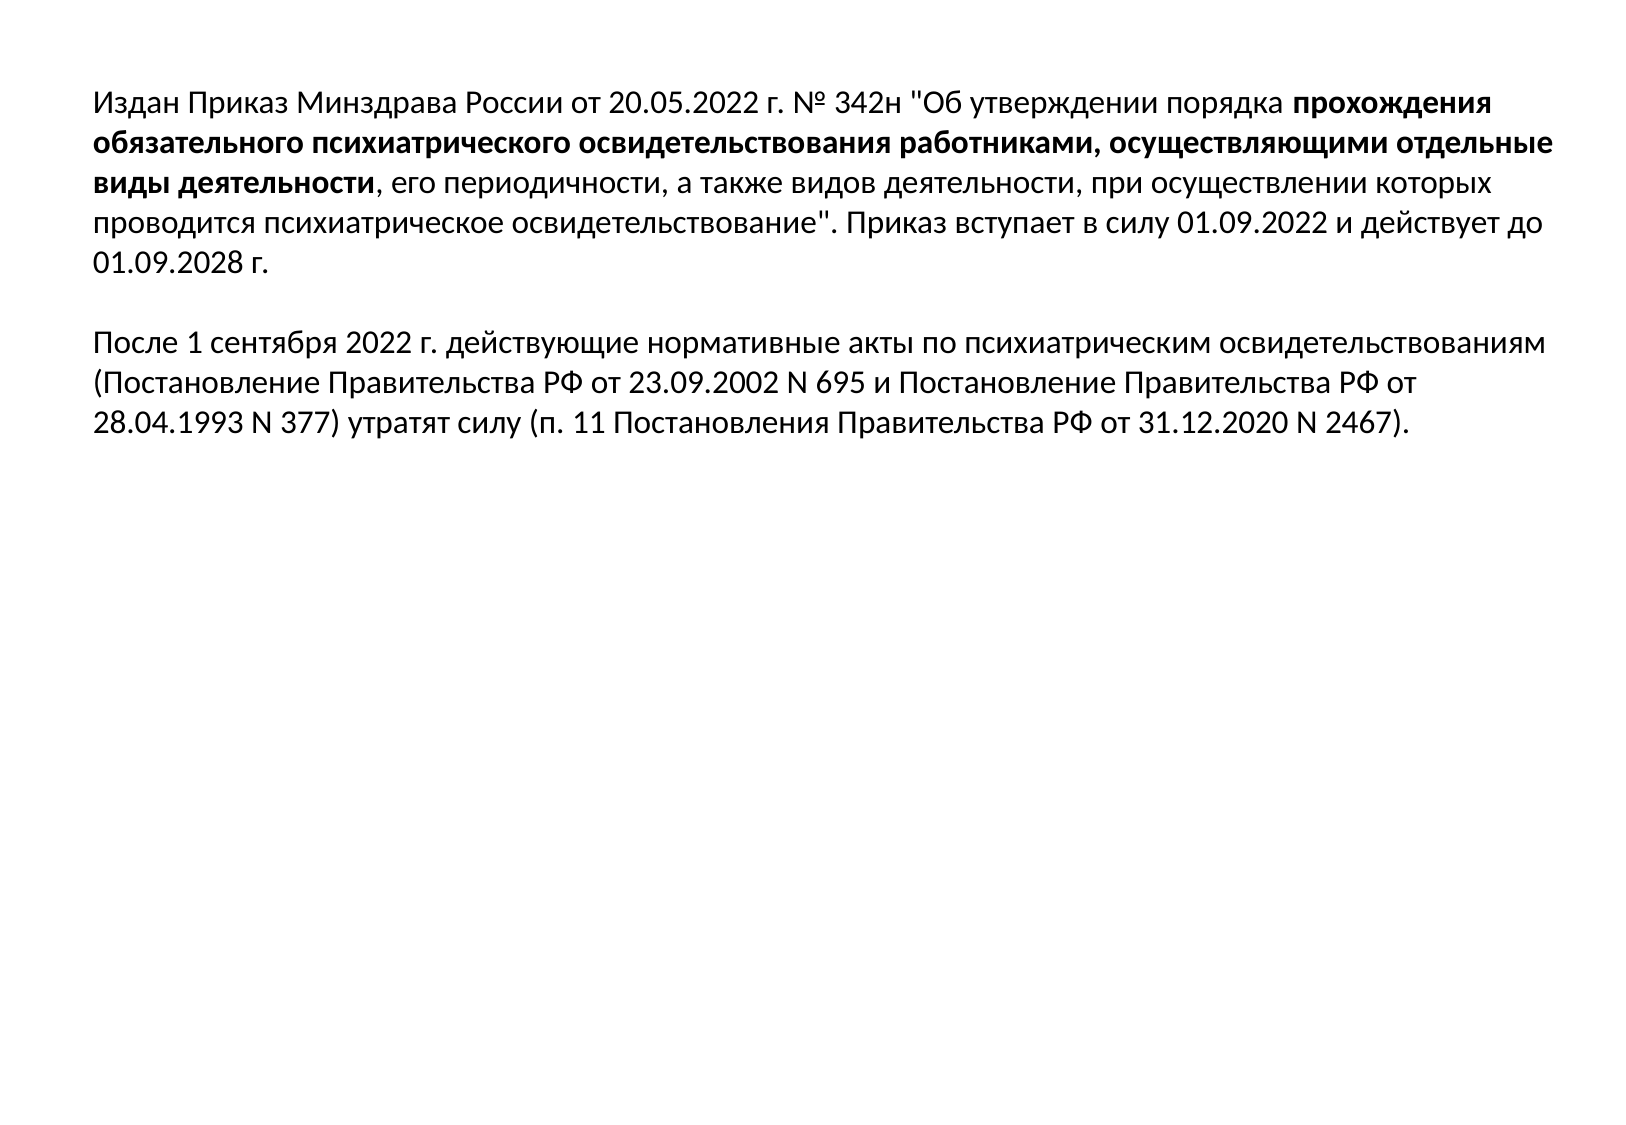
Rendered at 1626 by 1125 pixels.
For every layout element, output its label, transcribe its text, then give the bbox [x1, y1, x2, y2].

text_box Издан Приказ Минздрава России от 20.05.2022 г. № 342н "Об утверждении порядка прохождения обязательного психиатрического освидетельствования работниками, осуществляющими отдельные виды деятельности, его периодичности, а также видов деятельности, при осуществлении которых проводится психиатрическое освидетельствование". Приказ вступает в силу 01.09.2022 и действует до 01.09.2028 г. После 1 сентября 2022 г. действующие нормативные акты по психиатрическим освидетельствованиям (Постановление Правительства РФ от 23.09.2002 N 695 и Постановление Правительства РФ от 28.04.1993 N 377) утратят силу (п. 11 Постановления Правительства РФ от 31.12.2020 N 2467). [78, 73, 1584, 448]
